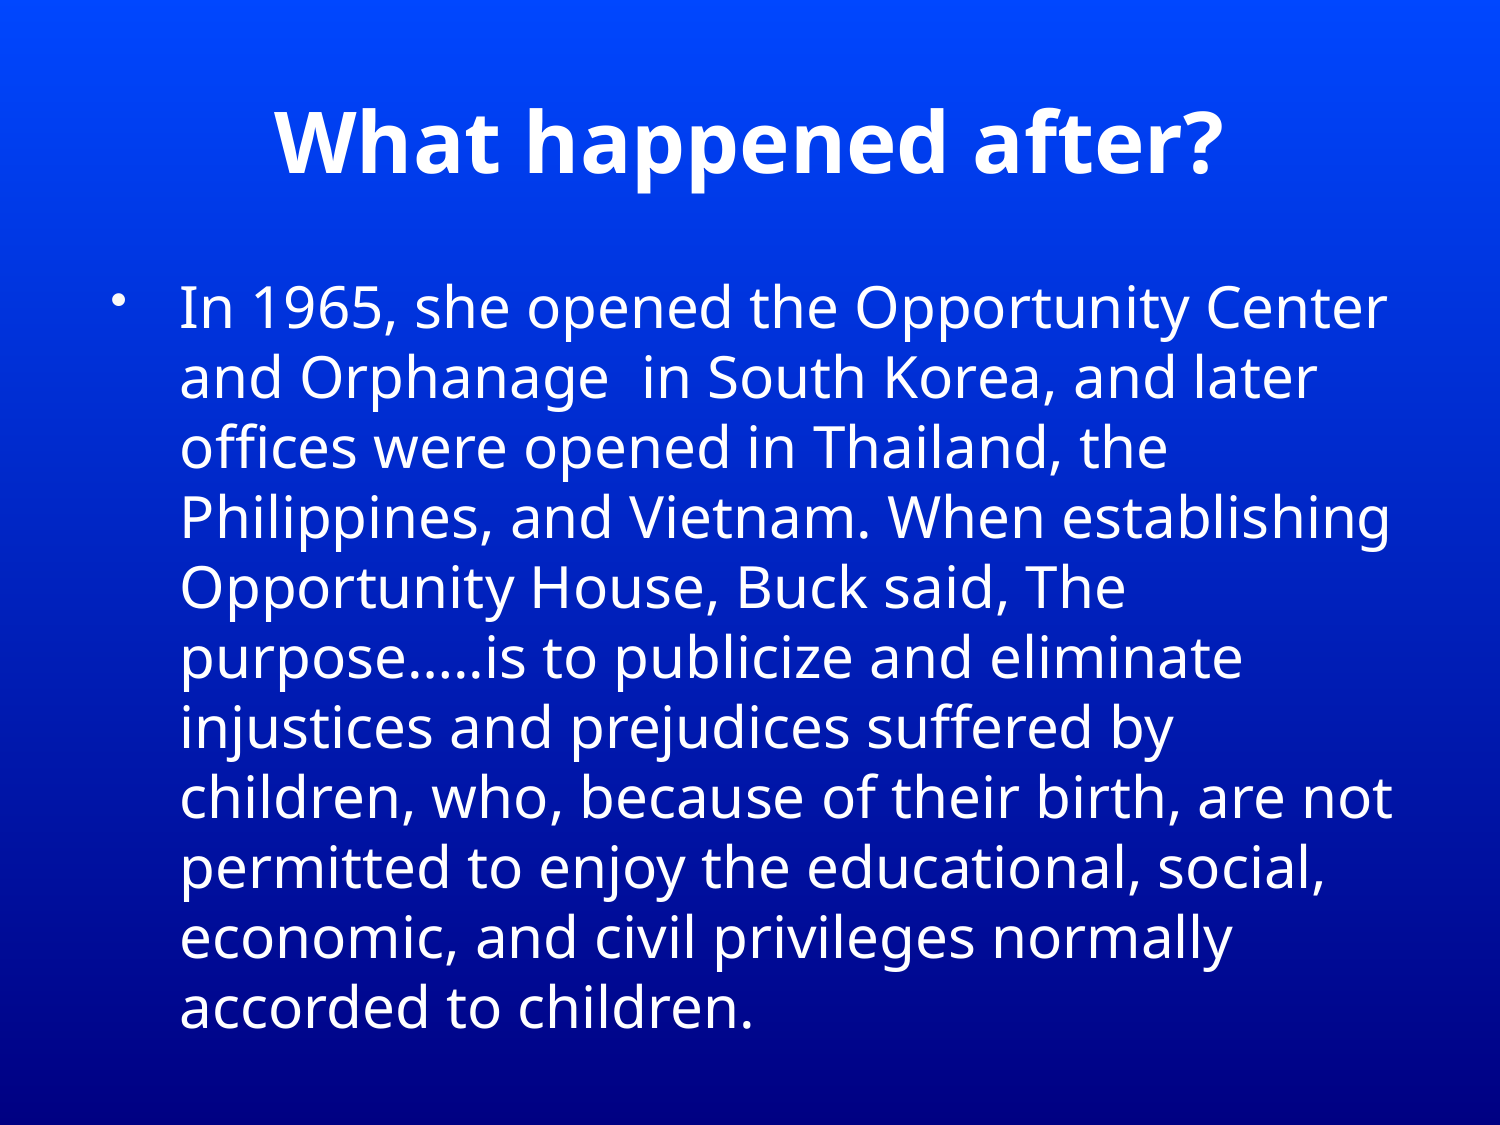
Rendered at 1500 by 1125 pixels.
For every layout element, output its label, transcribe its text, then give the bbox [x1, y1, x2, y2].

list In 1965, she opened the Opportunity Center and Orphanage in South Korea, and later offices were opened in Thailand, the Philippines, and Vietnam. When establishing Opportunity House, Buck said, The purpose…..is to publicize and eliminate injustices and prejudices suffered by children, who, because of their birth, are not permitted to enjoy the educational, social, economic, and civil privileges normally accorded to children. [75, 262, 1425, 1035]
title What happened after? [75, 45, 1425, 233]
